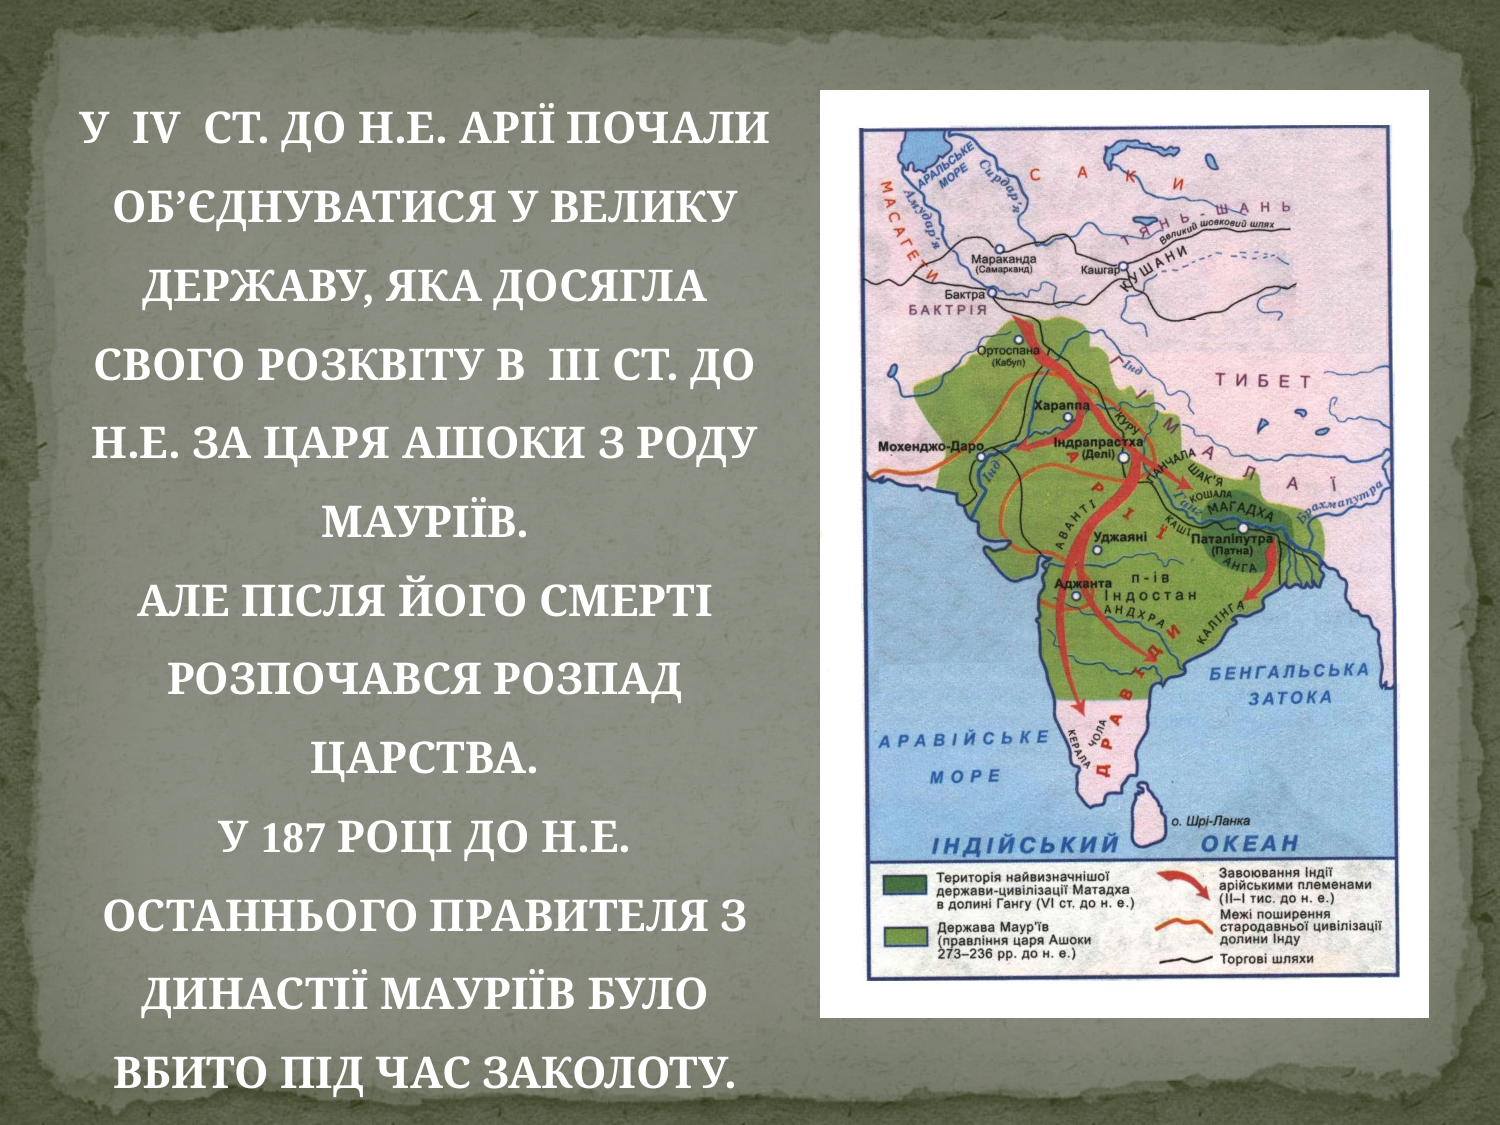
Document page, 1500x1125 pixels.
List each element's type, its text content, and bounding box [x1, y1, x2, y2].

picture [820, 90, 1429, 1018]
text_box У IV СТ. ДО Н.Е. АРІЇ ПОЧАЛИ ОБ’ЄДНУВАТИСЯ У ВЕЛИКУ ДЕРЖАВУ, ЯКА ДОСЯГЛА СВОГО РОЗКВІТУ В ІІІ СТ. ДО Н.Е. ЗА ЦАРЯ АШОКИ З РОДУ МАУРІЇВ. АЛЕ ПІСЛЯ ЙОГО СМЕРТІ РОЗПОЧАВСЯ РОЗПАД ЦАРСТВА. У 187 РОЦІ ДО Н.Е. ОСТАННЬОГО ПРАВИТЕЛЯ З ДИНАСТІЇ МАУРІЇВ БУЛО ВБИТО ПІД ЧАС ЗАКОЛОТУ. [53, 66, 798, 1105]
